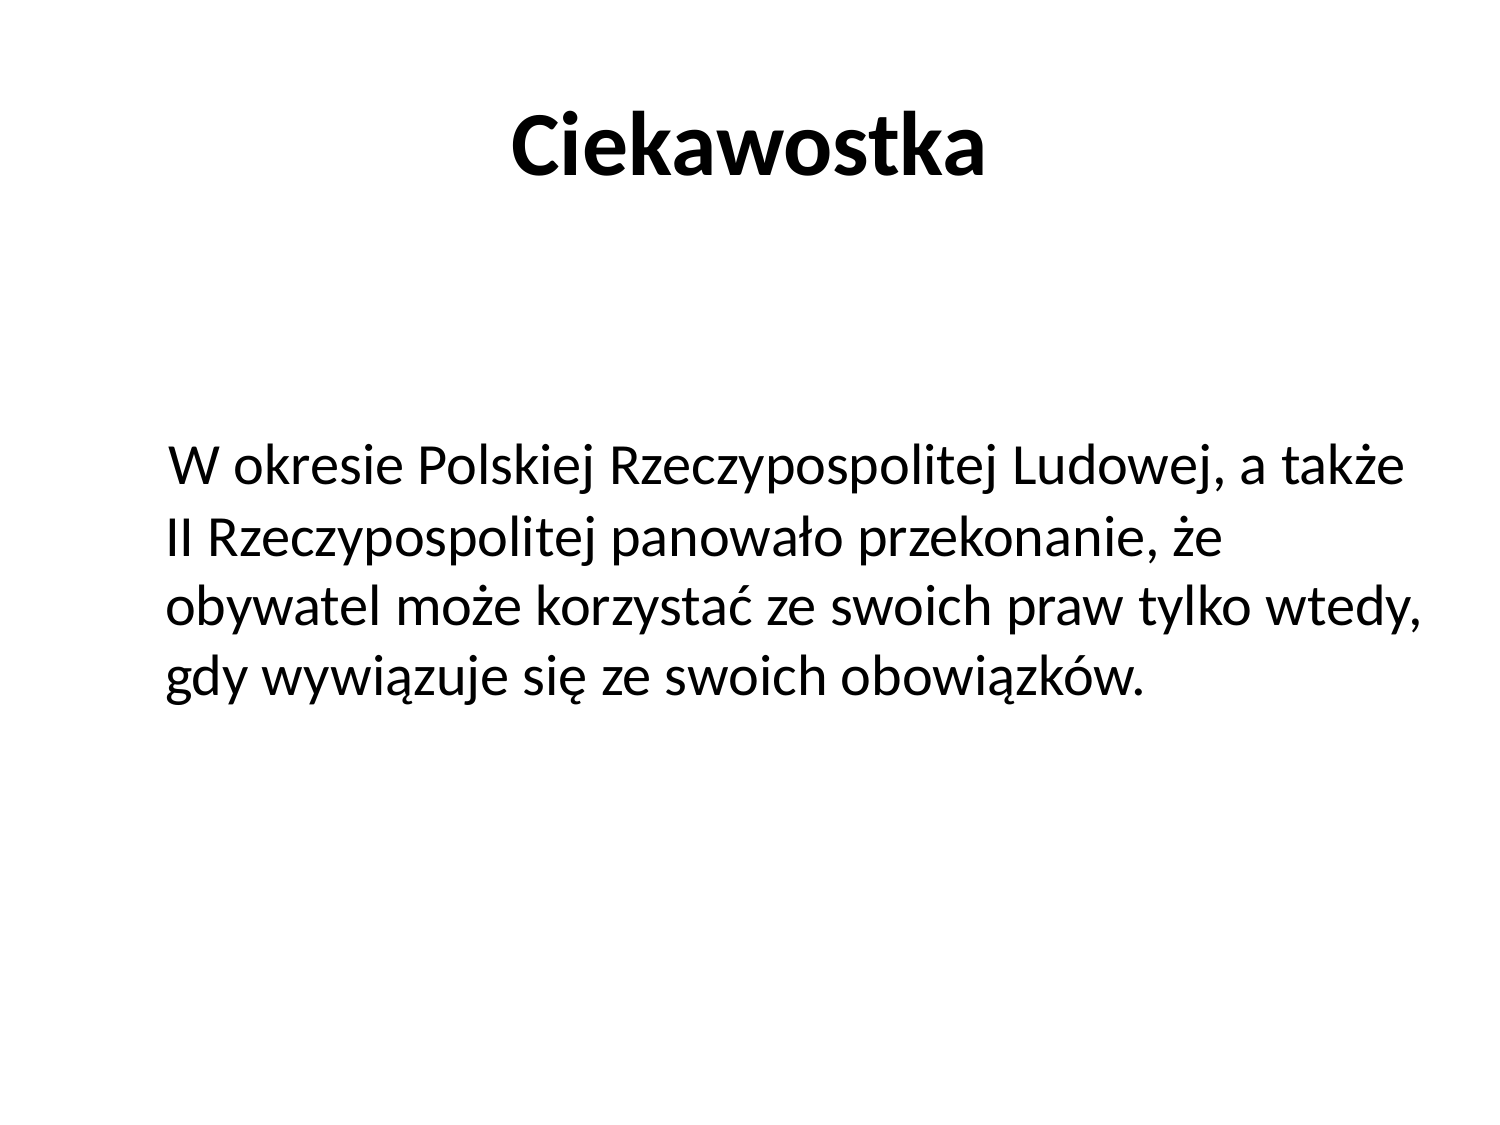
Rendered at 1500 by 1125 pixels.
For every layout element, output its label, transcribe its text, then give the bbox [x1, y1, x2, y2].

list W okresie Polskiej Rzeczypospolitej Ludowej, a także II Rzeczypospolitej panowało przekonanie, że obywatel może korzystać ze swoich praw tylko wtedy, gdy wywiązuje się ze swoich obowiązków. [93, 410, 1444, 746]
title Ciekawostka [75, 45, 1425, 233]
